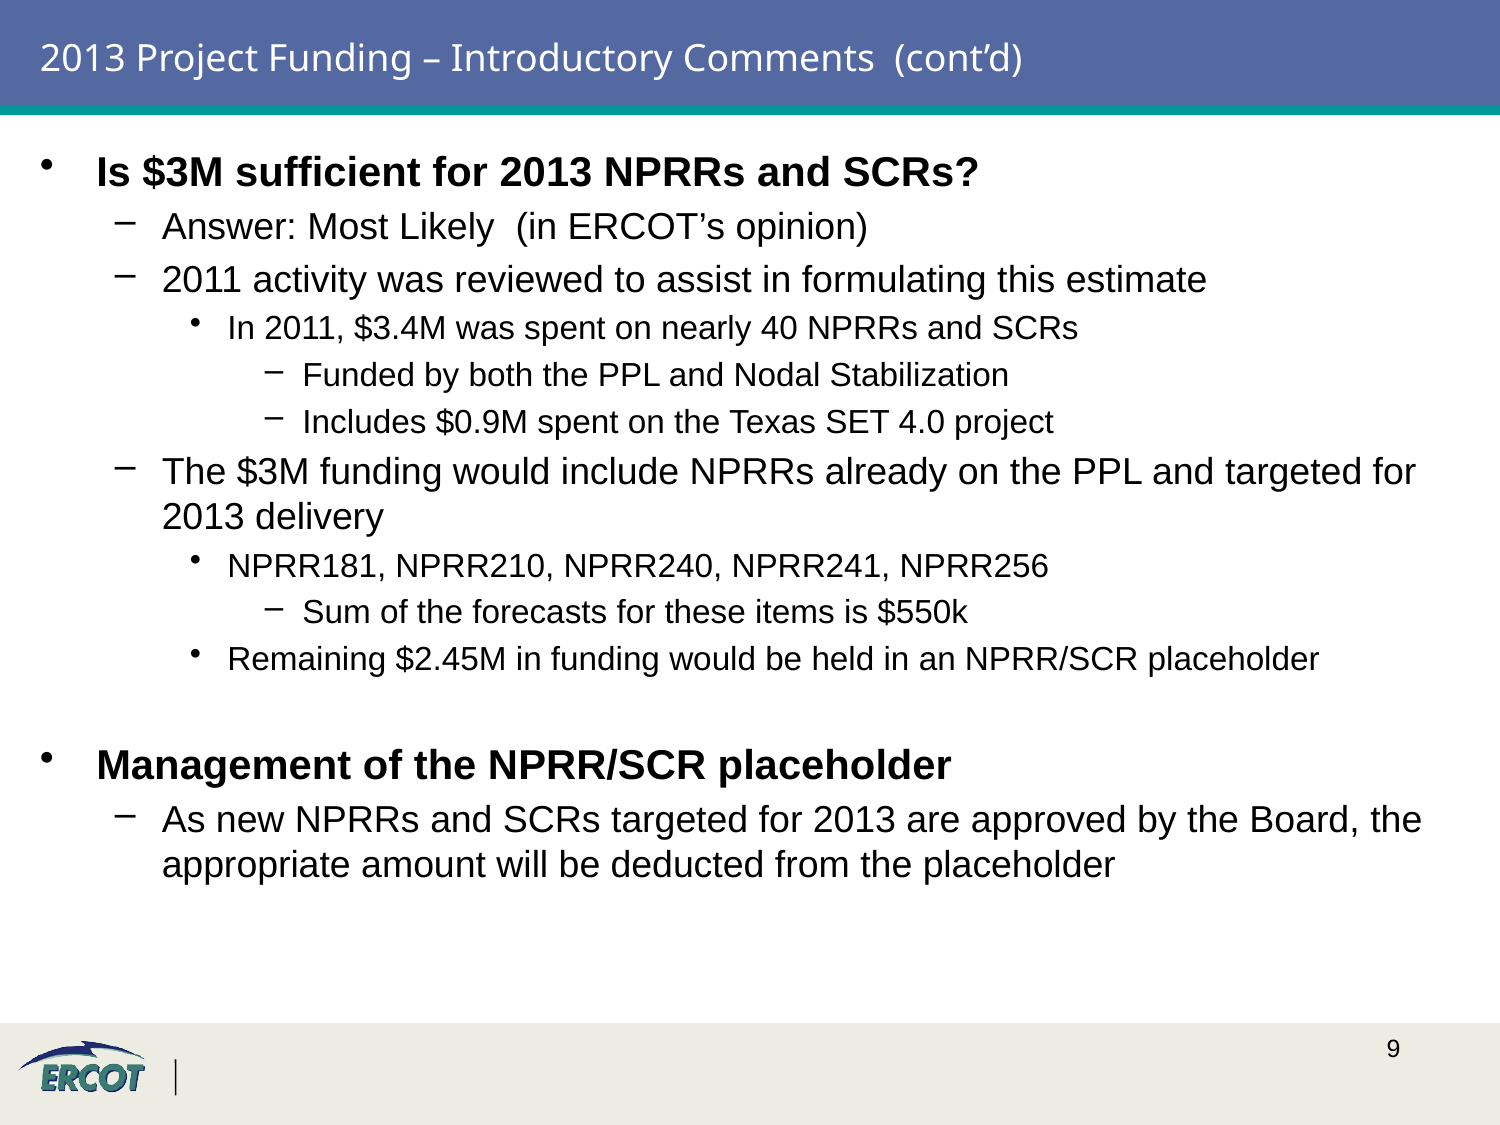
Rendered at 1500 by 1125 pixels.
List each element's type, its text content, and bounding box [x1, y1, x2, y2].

list Is $3M sufficient for 2013 NPRRs and SCRs? Answer: Most Likely (in ERCOT’s opinion) 2011 activity was reviewed to assist in formulating this estimate In 2011, $3.4M was spent on nearly 40 NPRRs and SCRs Funded by both the PPL and Nodal Stabilization Includes $0.9M spent on the Texas SET 4.0 project The $3M funding would include NPRRs already on the PPL and targeted for 2013 delivery NPRR181, NPRR210, NPRR240, NPRR241, NPRR256 Sum of the forecasts for these items is $550k Remaining $2.45M in funding would be held in an NPRR/SCR placeholder Management of the NPRR/SCR placeholder As new NPRRs and SCRs targeted for 2013 are approved by the Board, the appropriate amount will be deducted from the placeholder [24, 137, 1476, 1020]
picture [10, 1031, 151, 1111]
title 2013 Project Funding – Introductory Comments (cont’d) [24, 0, 1263, 113]
